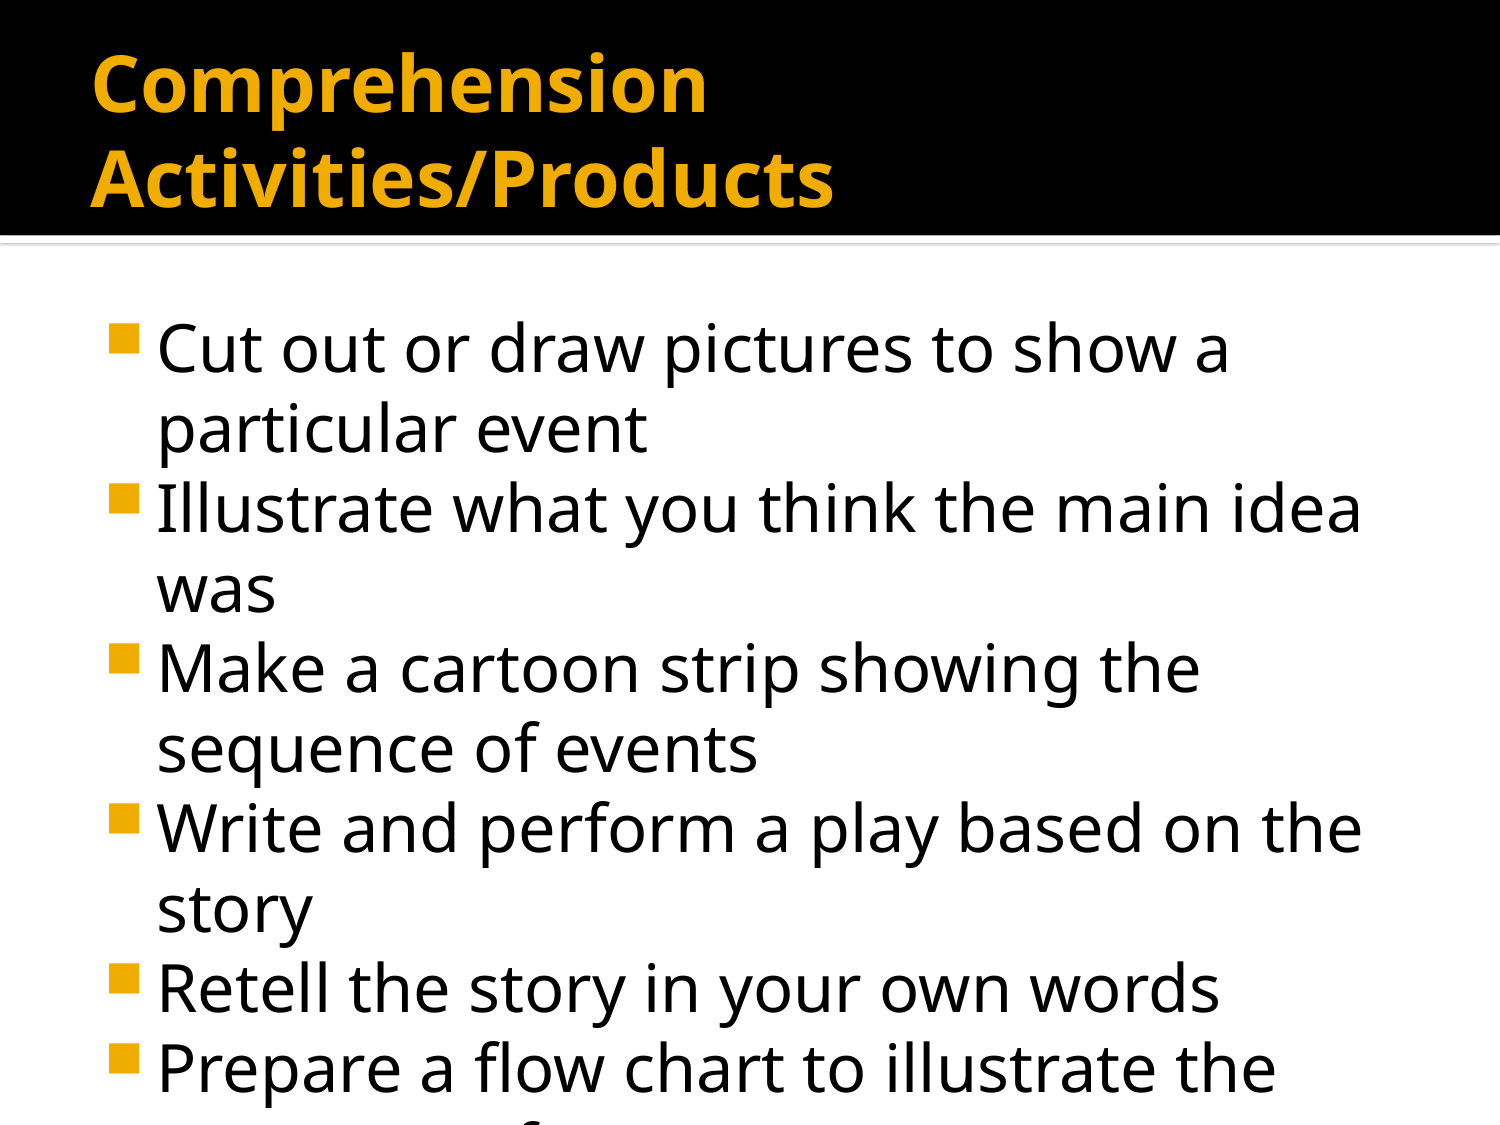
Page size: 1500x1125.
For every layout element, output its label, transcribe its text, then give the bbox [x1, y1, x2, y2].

title Comprehension Activities/Products [75, 25, 1425, 231]
list Cut out or draw pictures to show a particular event Illustrate what you think the main idea was Make a cartoon strip showing the sequence of events Write and perform a play based on the story Retell the story in your own words Prepare a flow chart to illustrate the sequence of events [75, 291, 1425, 1050]
